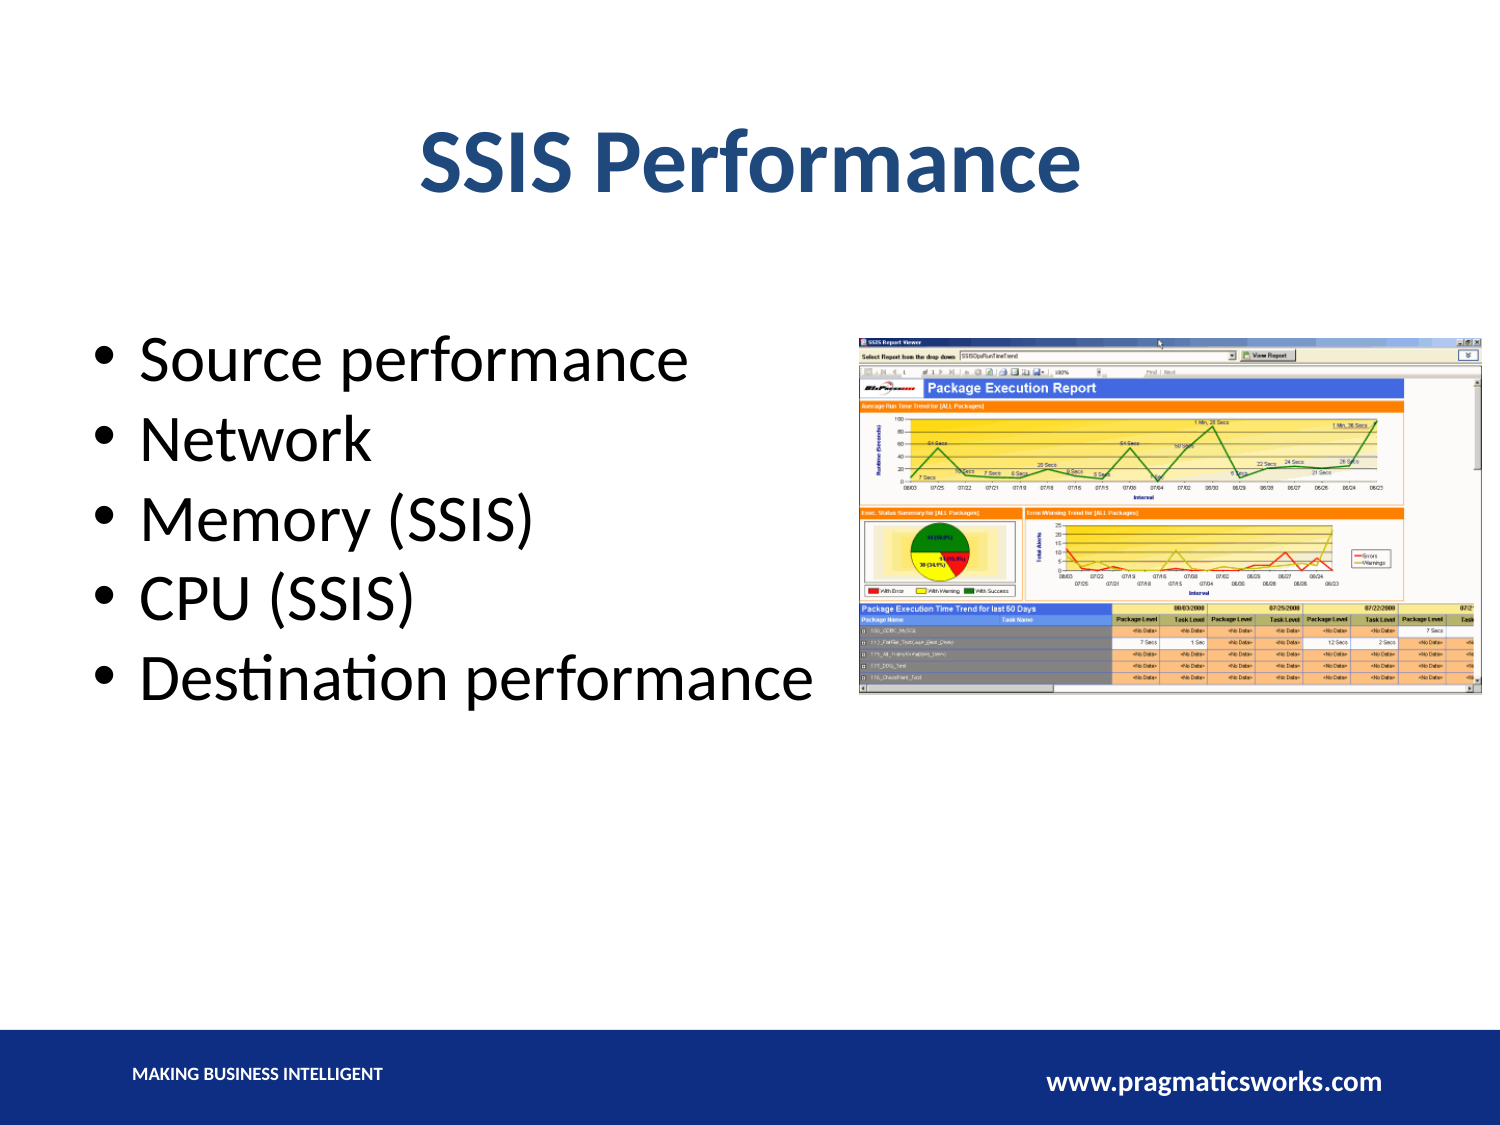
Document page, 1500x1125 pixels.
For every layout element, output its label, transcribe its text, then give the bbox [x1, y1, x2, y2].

picture [859, 338, 1482, 695]
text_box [0, 1029, 1500, 1125]
title SSIS Performance [28, 62, 1475, 250]
text_box Source performance Network Memory (SSIS) CPU (SSIS) Destination performance [77, 306, 861, 722]
